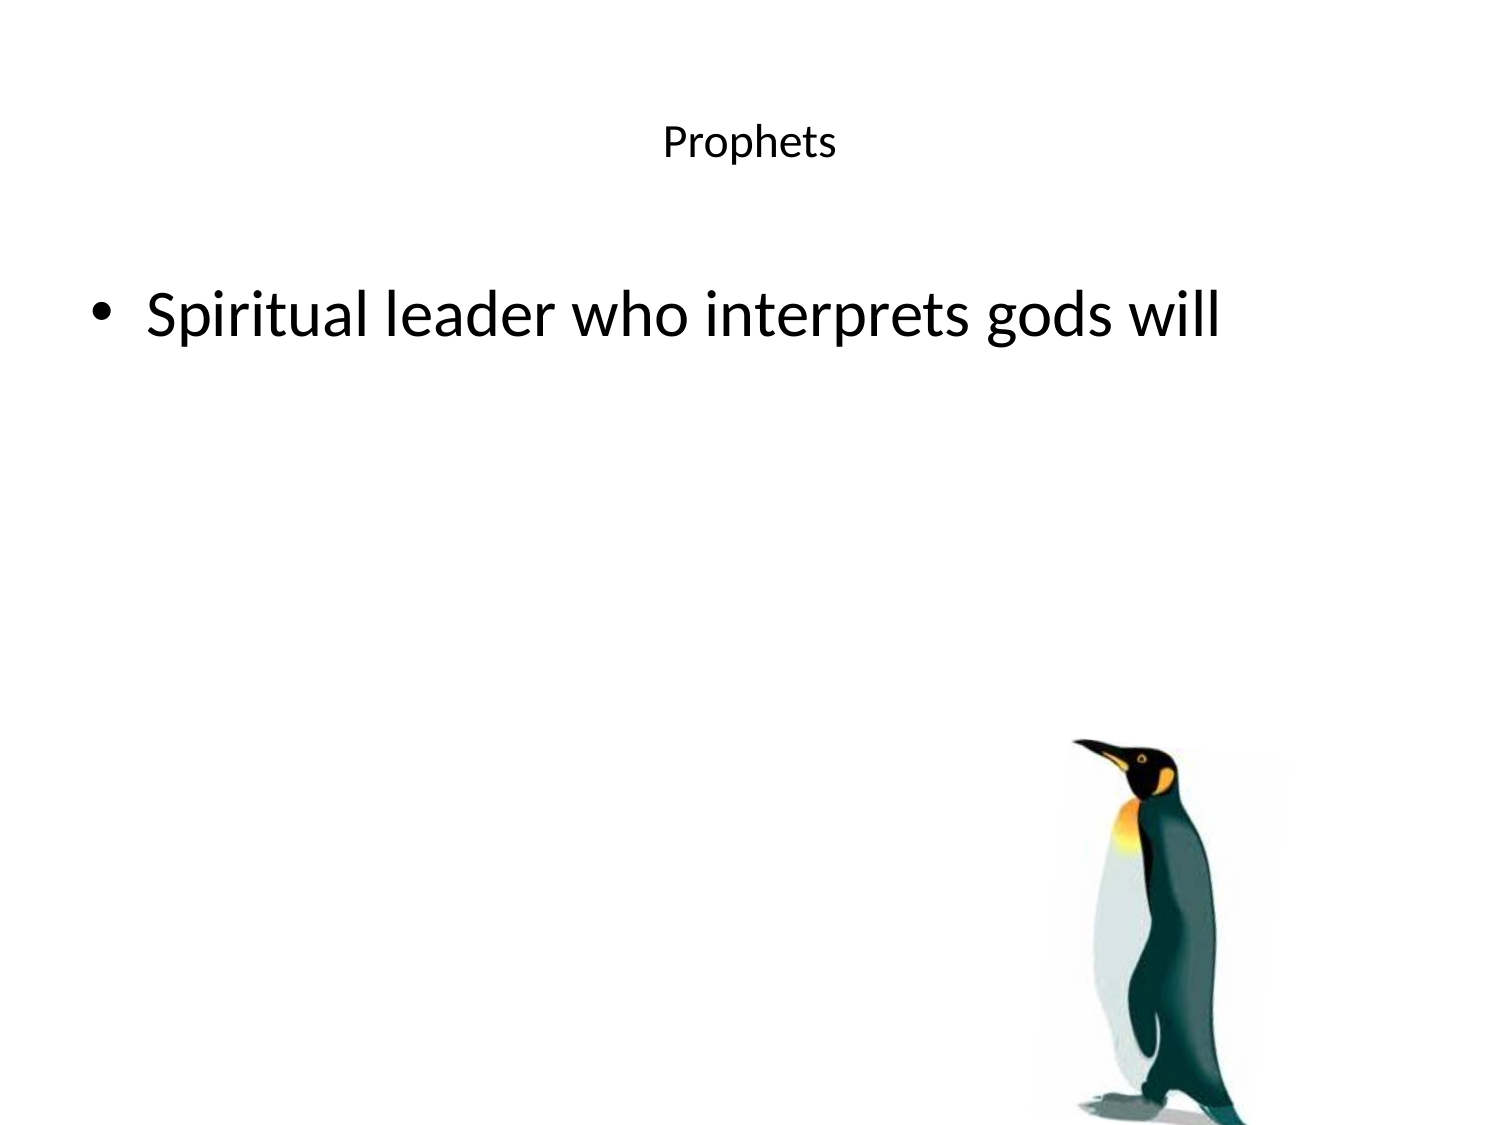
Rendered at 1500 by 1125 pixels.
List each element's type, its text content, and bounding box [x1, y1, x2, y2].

list Spiritual leader who interprets gods will [75, 262, 1425, 1005]
title Prophets [75, 45, 1425, 233]
picture [1031, 737, 1289, 1125]
